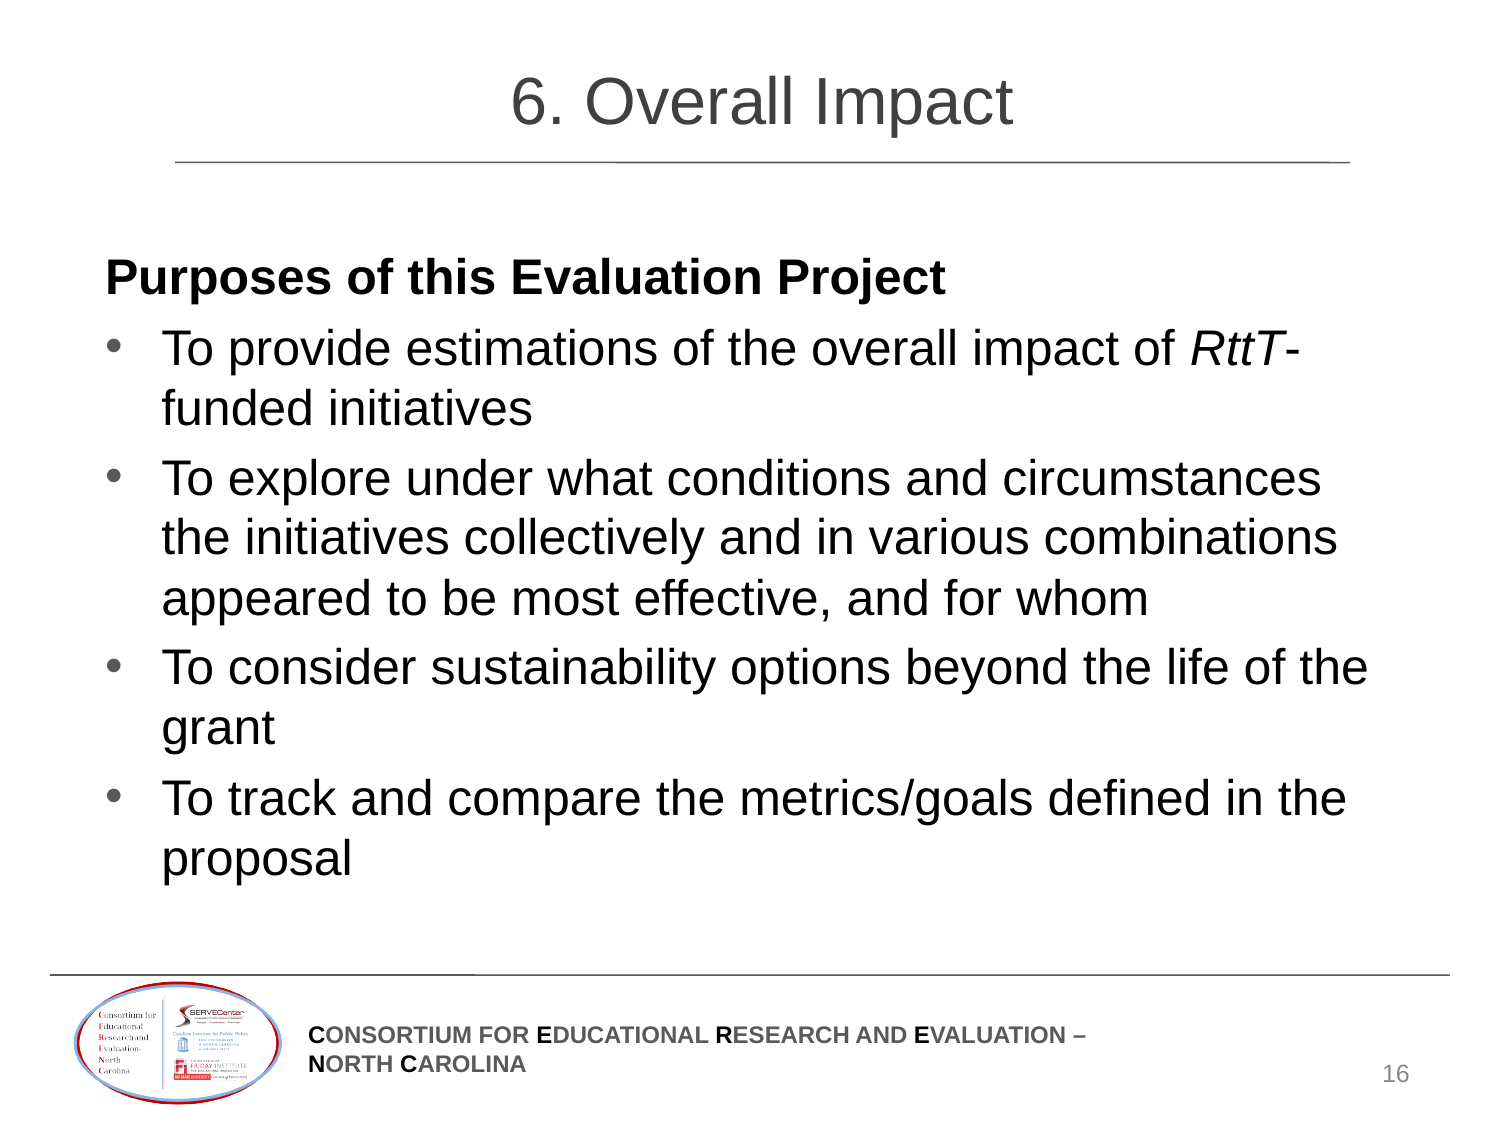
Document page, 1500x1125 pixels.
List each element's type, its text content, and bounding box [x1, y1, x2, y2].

list Purposes of this Evaluation Project To provide estimations of the overall impact of RttT-funded initiatives To explore under what conditions and circumstances the initiatives collectively and in various combinations appeared to be most effective, and for whom To consider sustainability options beyond the life of the grant To track and compare the metrics/goals defined in the proposal [89, 237, 1403, 888]
picture [72, 981, 283, 1105]
title 6. Overall Impact [174, 44, 1351, 151]
slide_number 16 [1268, 1042, 1425, 1103]
